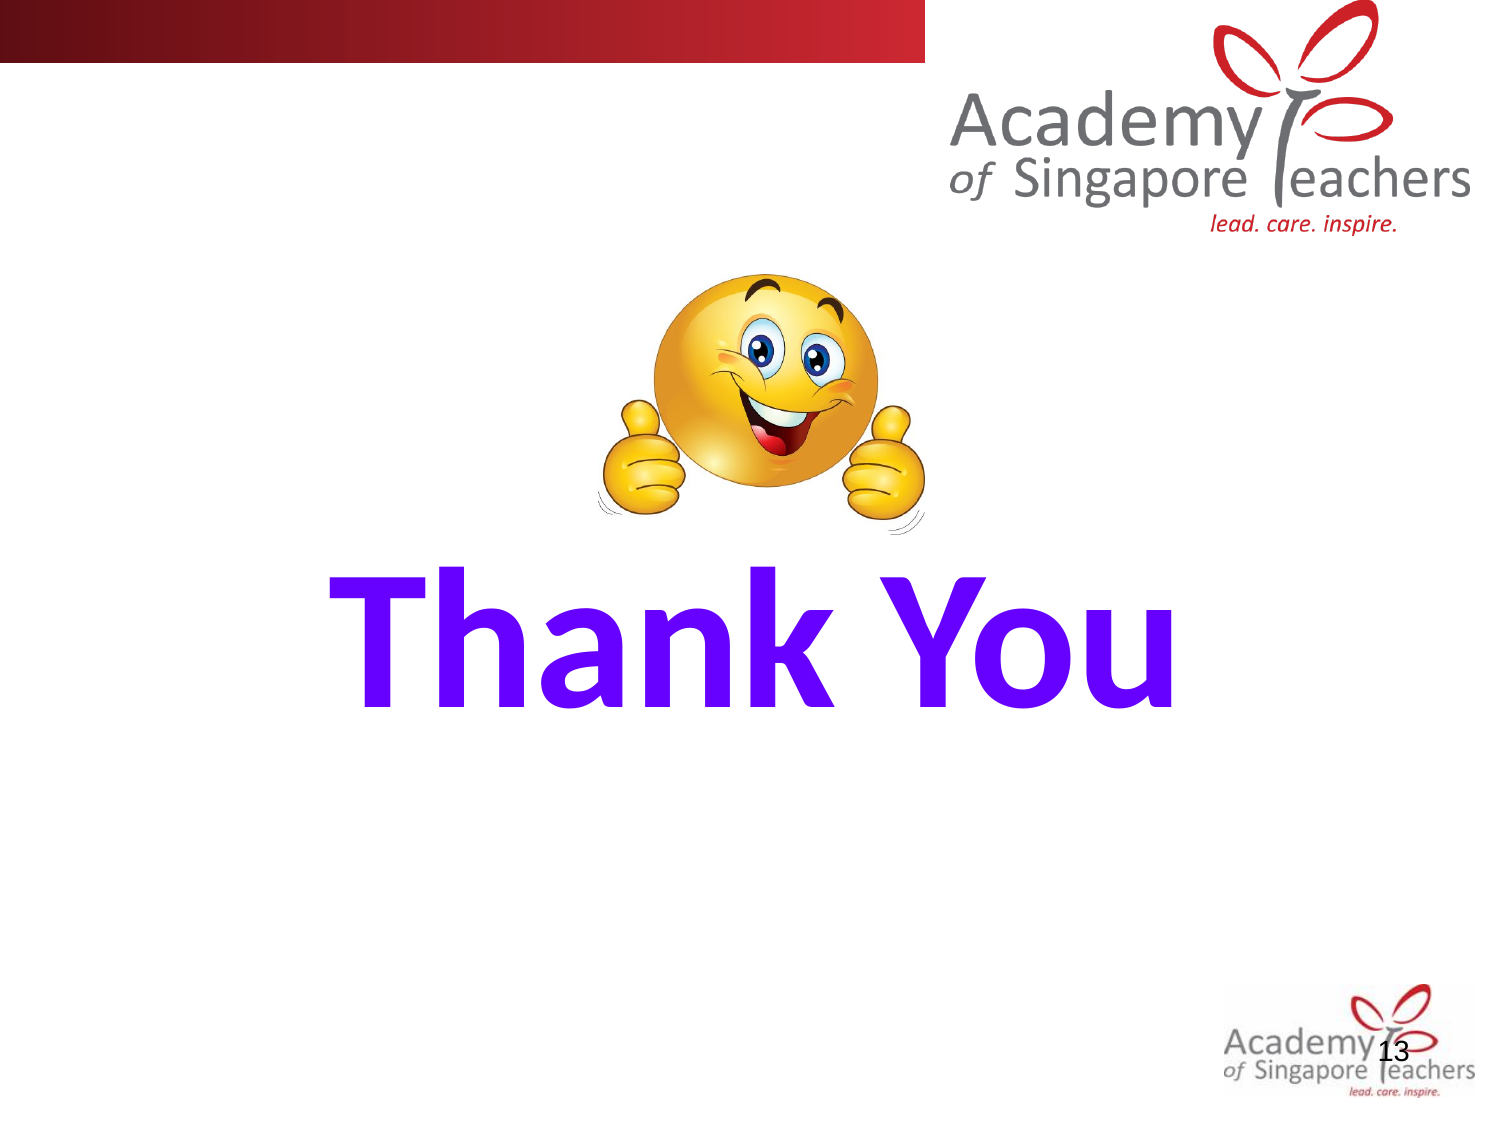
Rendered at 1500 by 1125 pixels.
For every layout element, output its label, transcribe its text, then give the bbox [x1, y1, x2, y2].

slide_number 13 [1074, 1024, 1426, 1103]
picture [598, 274, 926, 536]
picture [950, 0, 1470, 236]
text_box Thank You [112, 500, 1401, 740]
picture [1224, 984, 1475, 1098]
text_box [0, 0, 925, 63]
